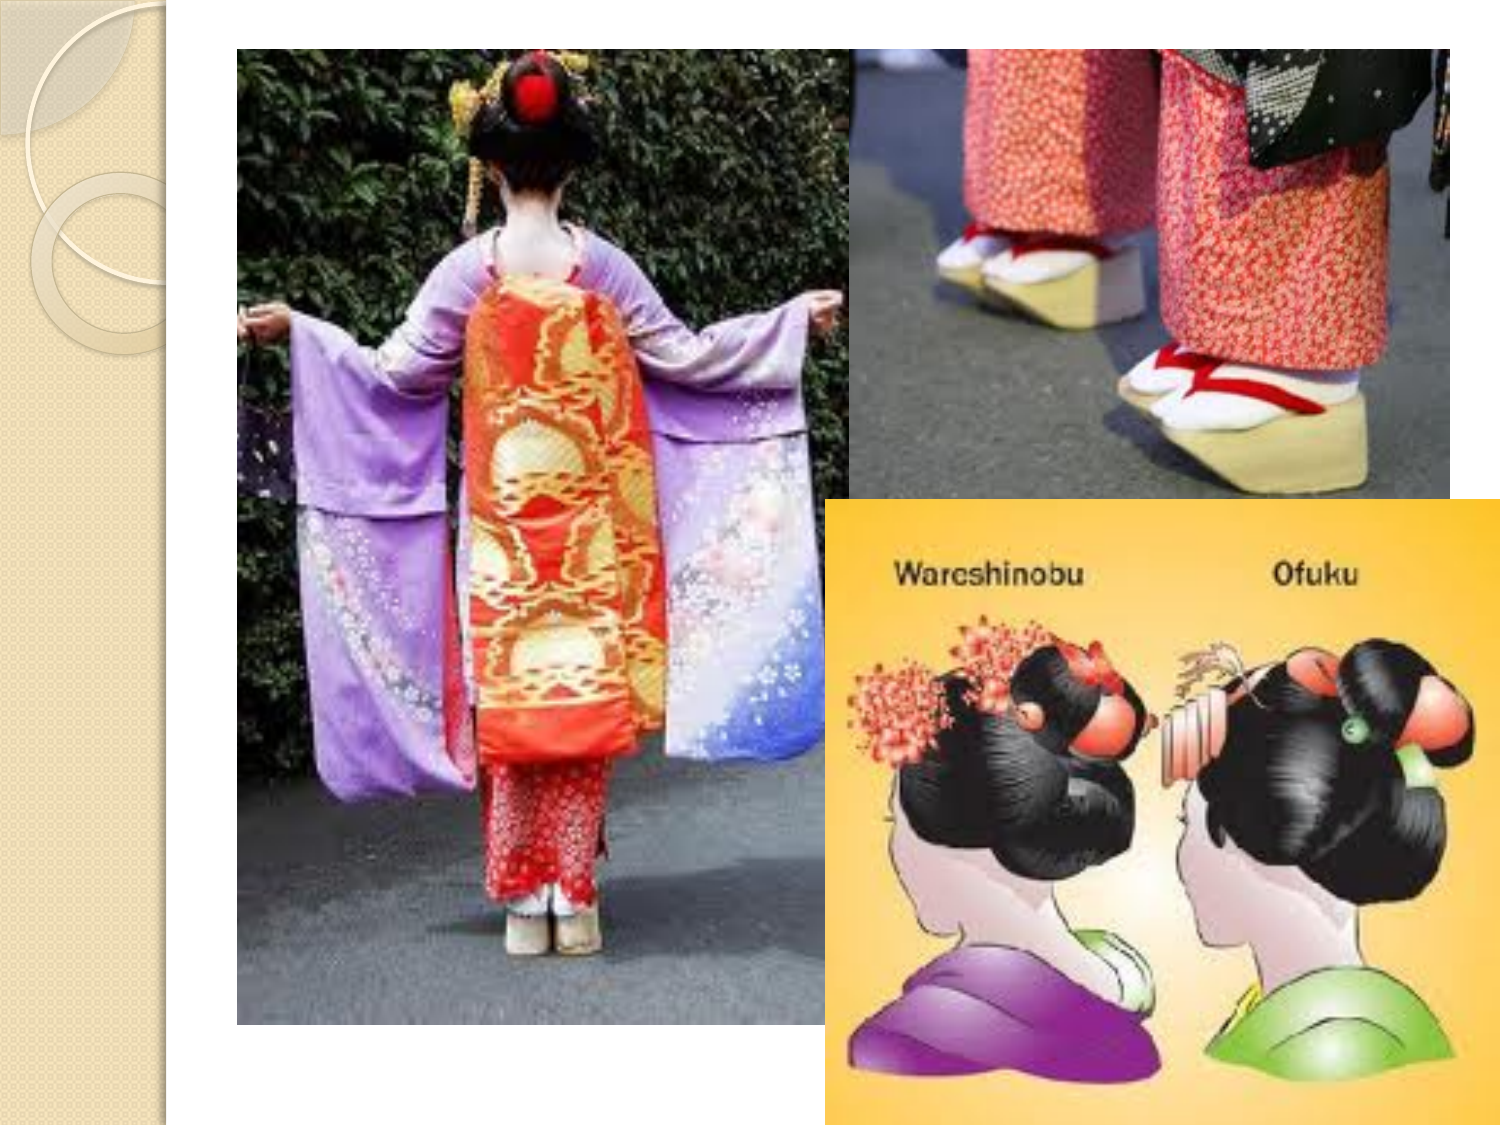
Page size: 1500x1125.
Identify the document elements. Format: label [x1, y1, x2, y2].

picture [237, 49, 1500, 1125]
